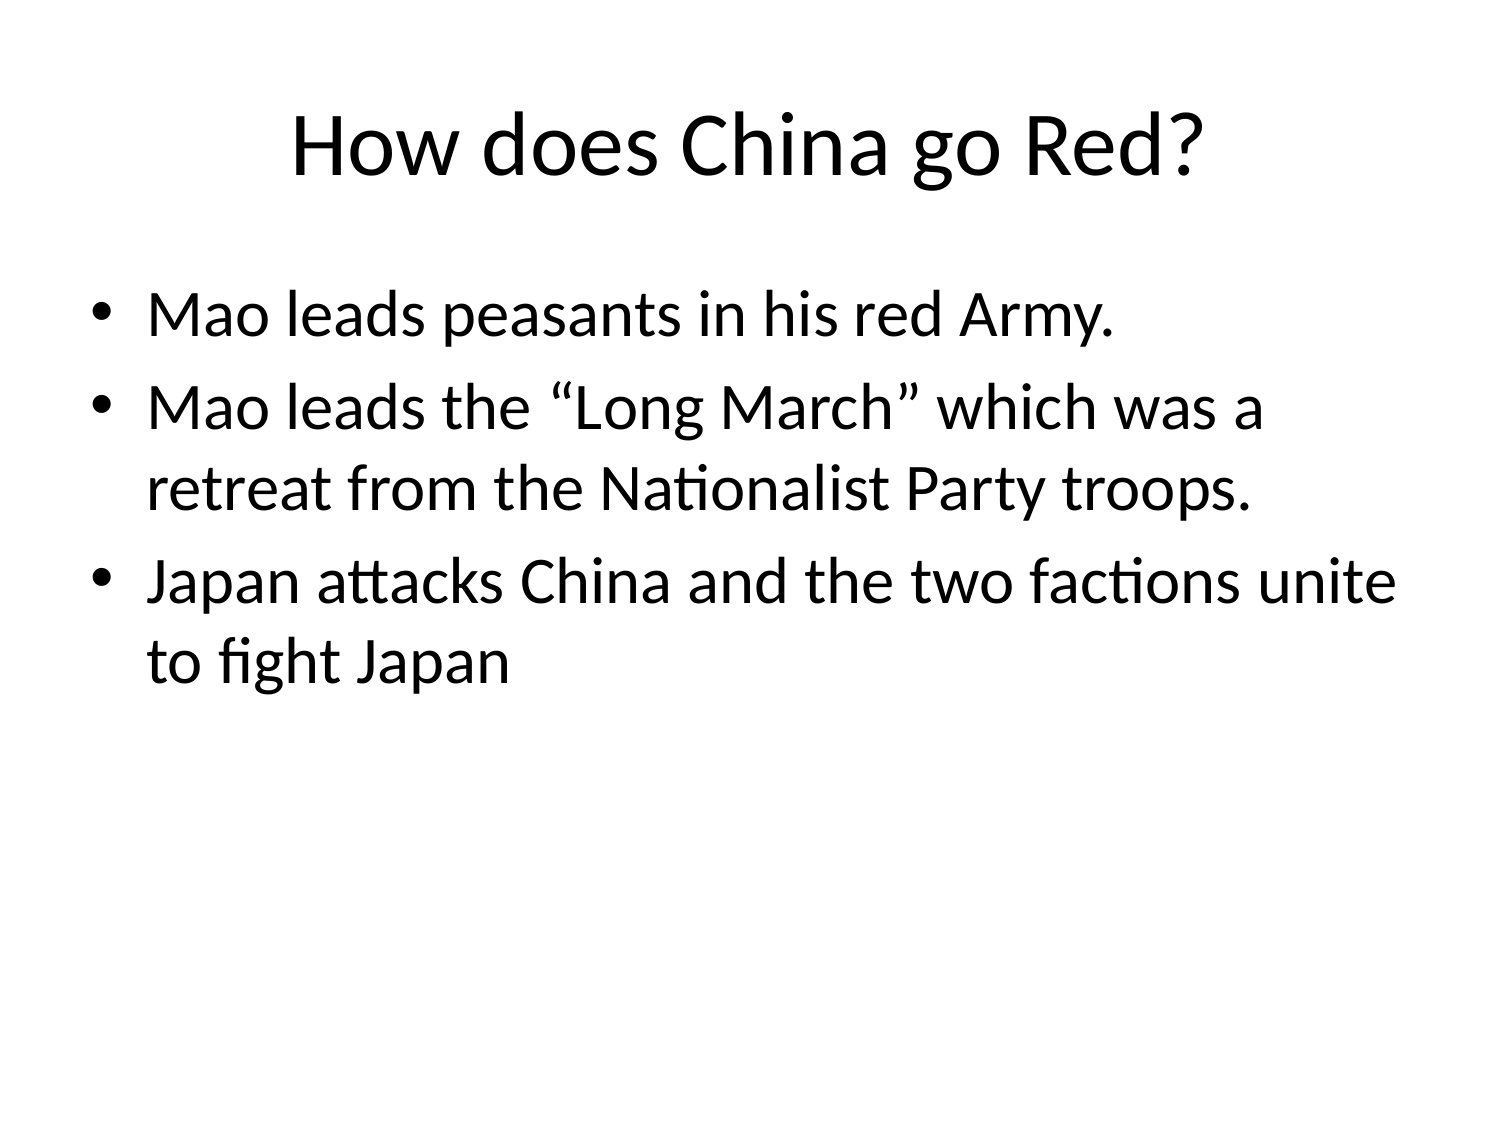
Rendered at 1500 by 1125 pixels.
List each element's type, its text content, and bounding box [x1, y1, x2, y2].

title How does China go Red? [75, 45, 1425, 233]
list Mao leads peasants in his red Army. Mao leads the “Long March” which was a retreat from the Nationalist Party troops. Japan attacks China and the two factions unite to fight Japan [75, 262, 1425, 1005]
